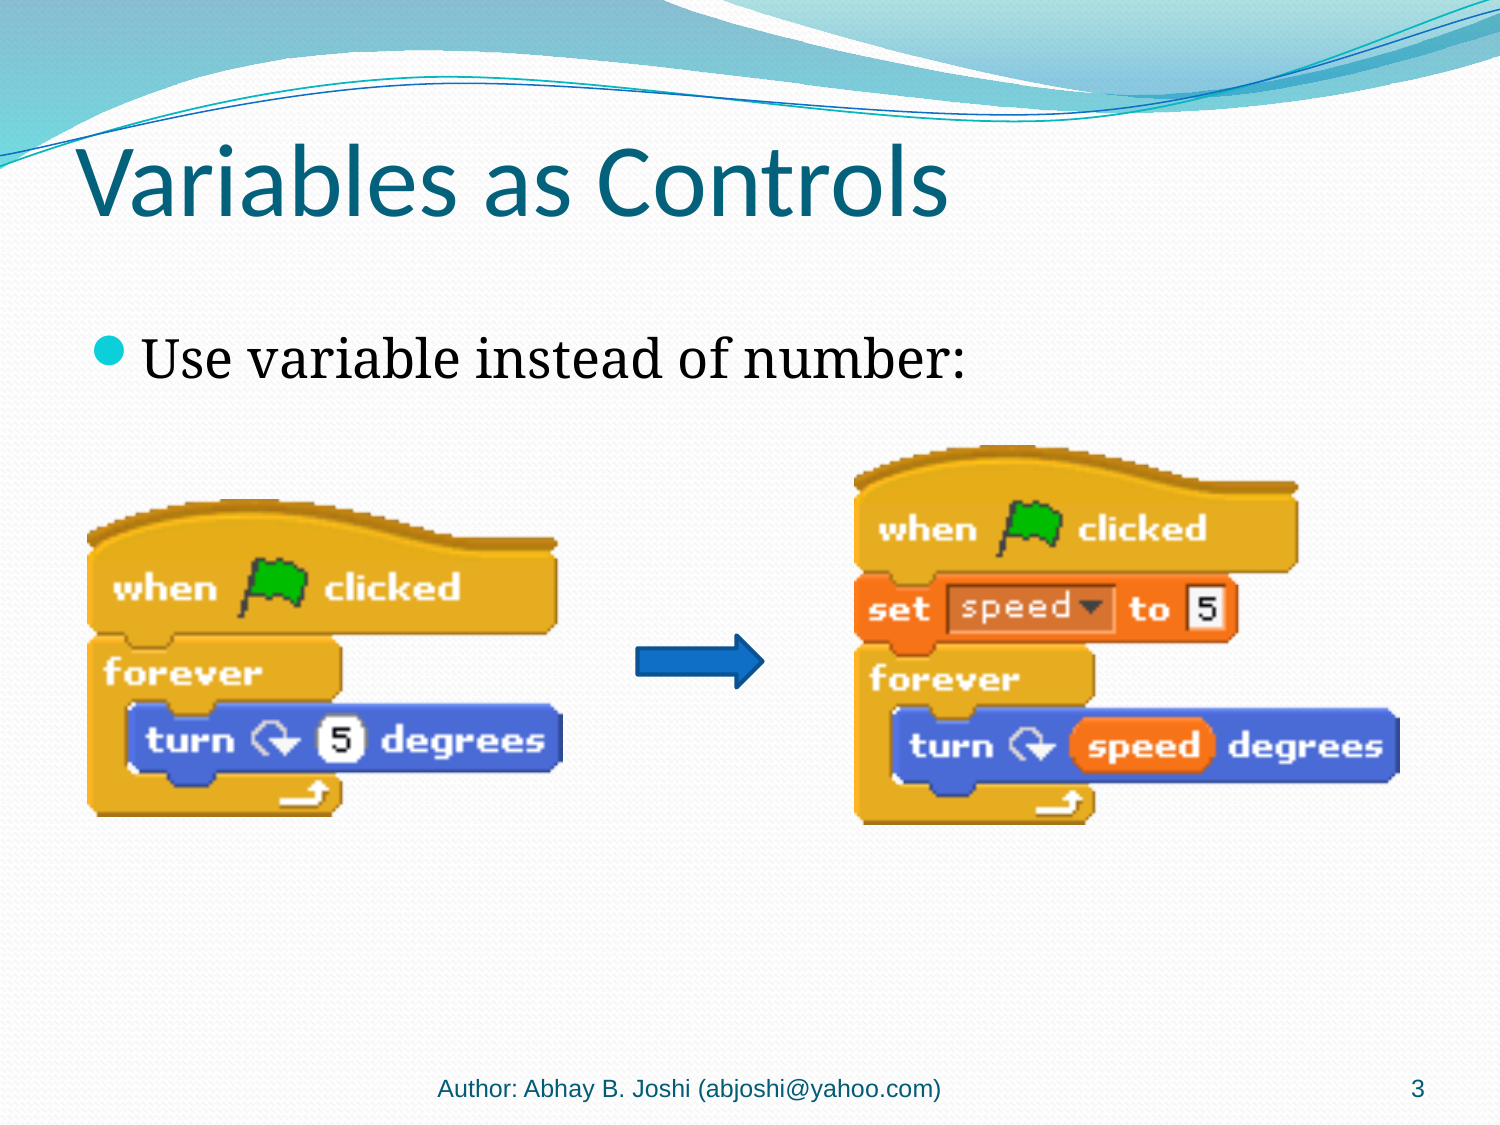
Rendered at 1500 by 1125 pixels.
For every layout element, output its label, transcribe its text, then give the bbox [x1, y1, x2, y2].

list Use variable instead of number: [75, 317, 1425, 1038]
footer Author: Abhay B. Joshi (abjoshi@yahoo.com) [437, 1042, 988, 1103]
picture [87, 499, 563, 817]
title Variables as Controls [75, 50, 1425, 238]
slide_number 3 [1299, 1042, 1425, 1103]
text_box [635, 633, 765, 690]
picture [854, 445, 1401, 826]
